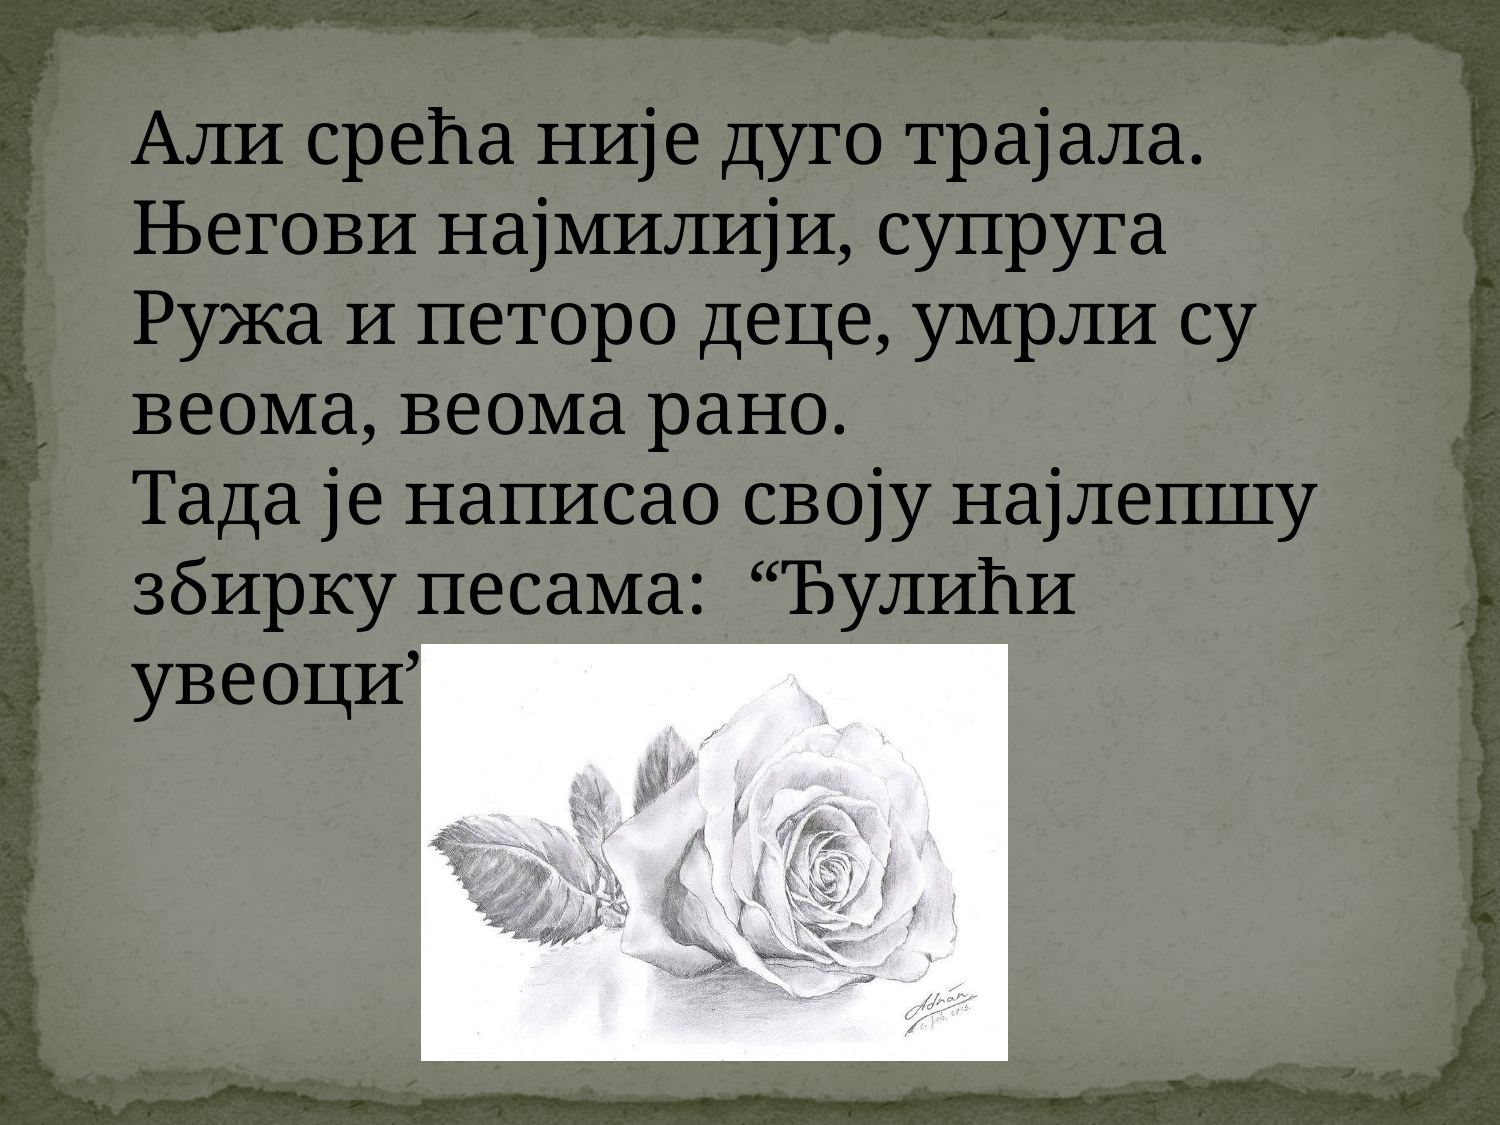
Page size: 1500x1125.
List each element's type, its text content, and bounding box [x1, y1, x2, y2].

text_box Али срећа није дуго трајала. Његови најмилији, супруга Ружа и петоро деце, умрли су веома, веома рано. Тада је написао своју најлепшу збирку песама: “Ђулићи увеоци”. [117, 82, 1383, 727]
picture [0, 0, 1500, 1125]
